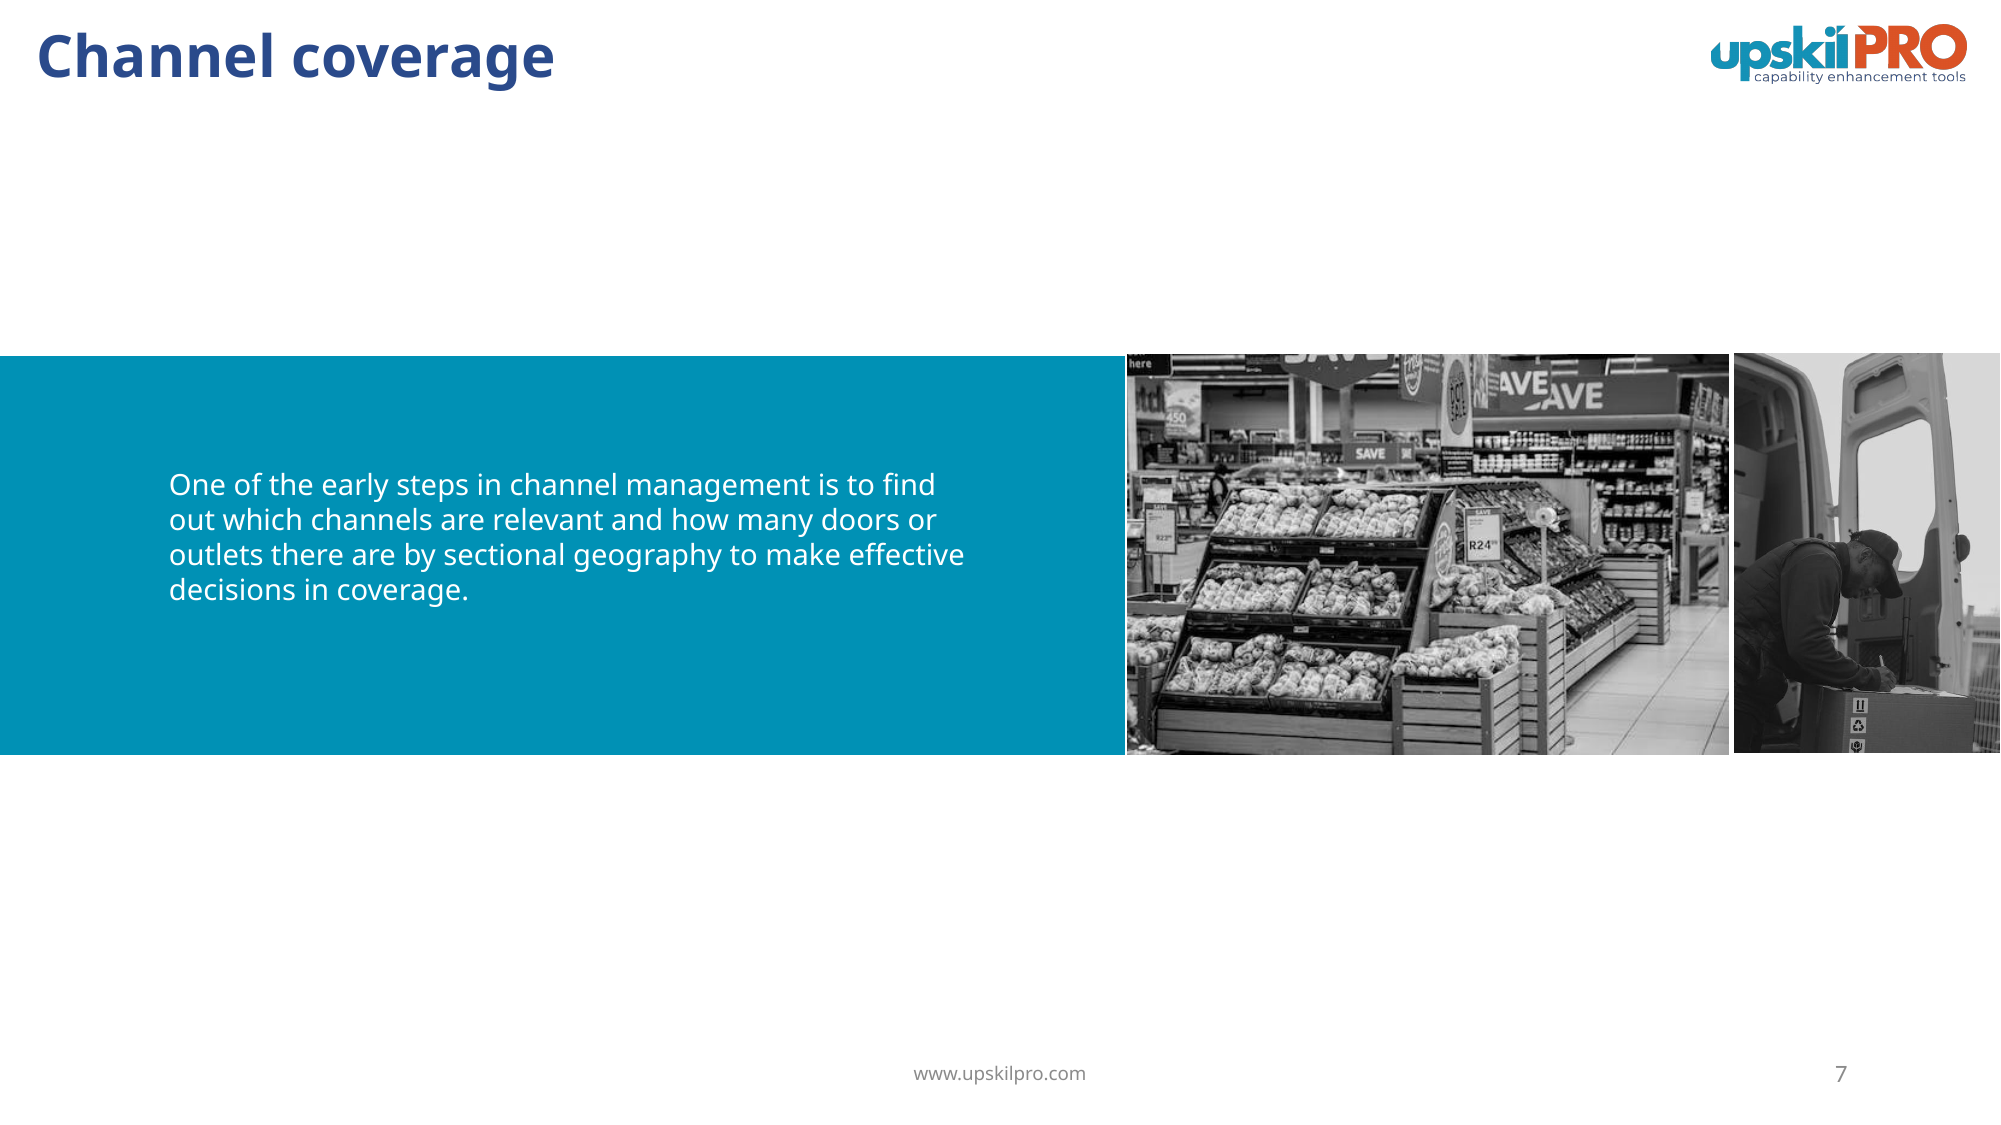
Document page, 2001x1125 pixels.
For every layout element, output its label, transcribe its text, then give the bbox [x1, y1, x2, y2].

footer www.upskilpro.com [662, 1042, 1338, 1103]
picture [1127, 354, 1729, 755]
picture [1711, 24, 1967, 85]
text_box One of the early steps in channel management is to find out which channels are relevant and how many doors or outlets there are by sectional geography to make effective decisions in coverage. [154, 458, 988, 614]
picture [1734, 353, 2000, 753]
slide_number 7 [1412, 1042, 1863, 1103]
text_box Channel coverage [21, 11, 1314, 97]
text_box [0, 355, 1126, 756]
